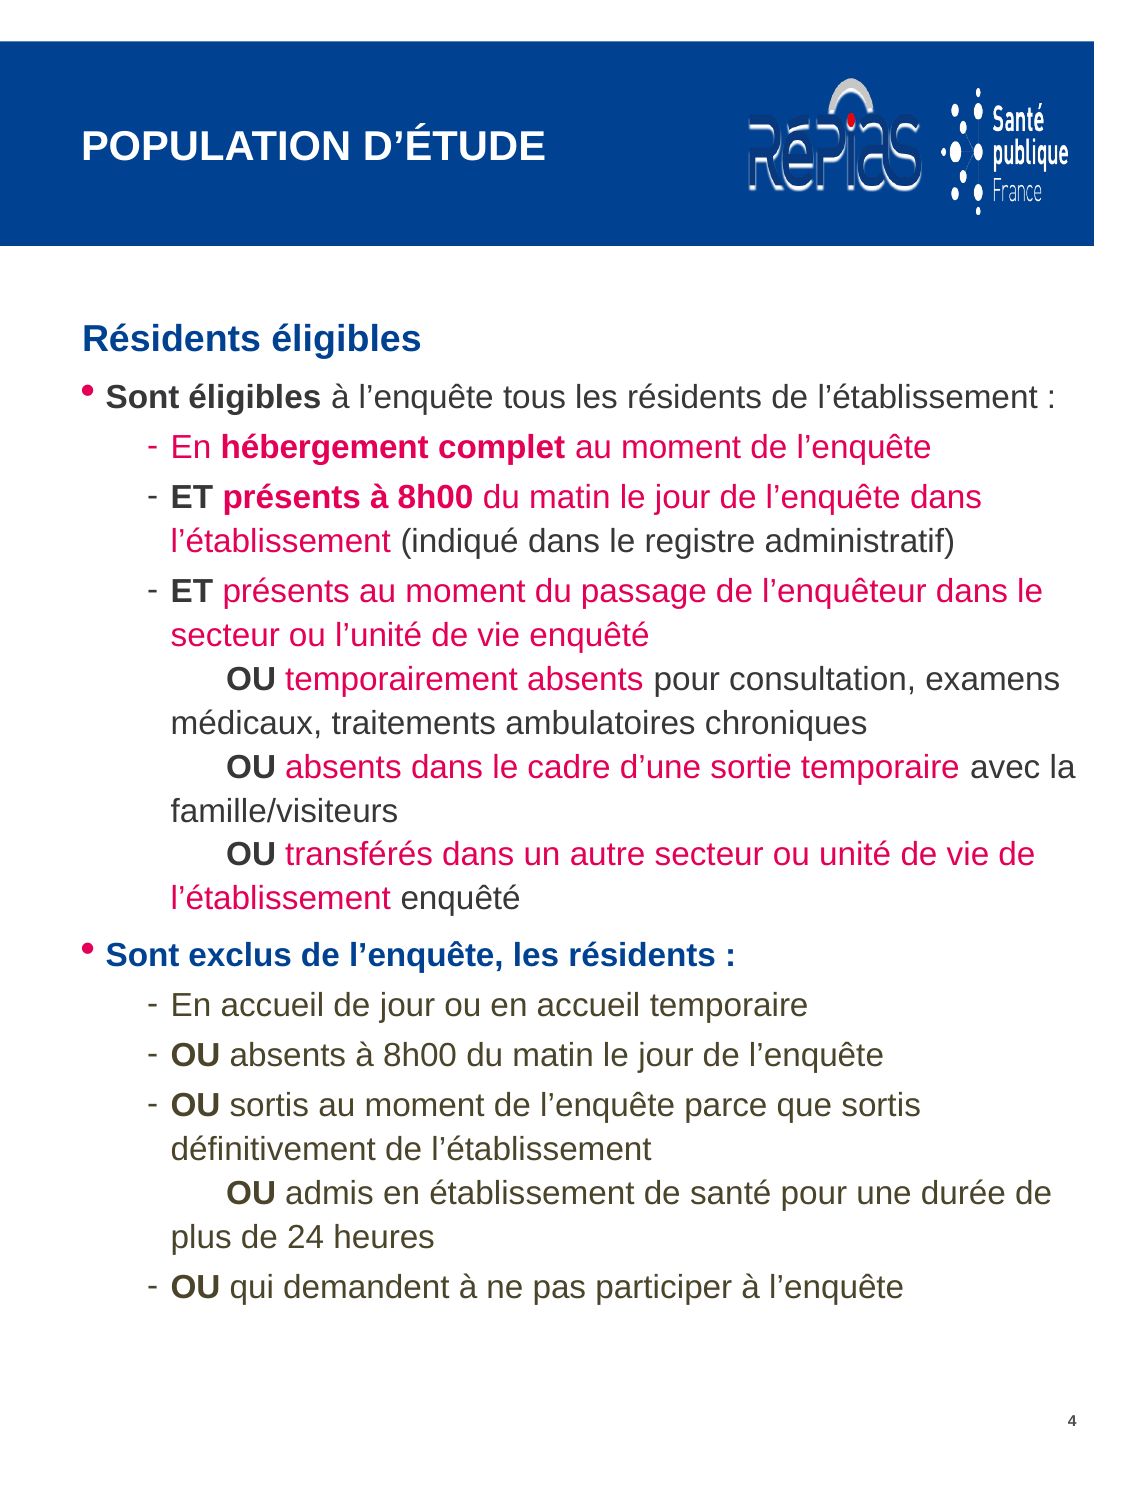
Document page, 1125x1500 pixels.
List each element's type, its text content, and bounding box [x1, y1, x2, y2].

picture [941, 88, 1068, 215]
picture [748, 77, 921, 187]
title Population d’étude [75, 41, 908, 246]
list Résidents éligibles Sont éligibles à l’enquête tous les résidents de l’établissement : En hébergement complet au moment de l’enquête ET présents à 8h00 du matin le jour de l’enquête dans l’établissement (indiqué dans le registre administratif) ET présents au moment du passage de l’enquêteur dans le secteur ou l’unité de vie enquêté OU temporairement absents pour consultation, examens médicaux, traitements ambulatoires chroniques OU absents dans le cadre d’une sortie temporaire avec la famille/visiteurs OU transférés dans un autre secteur ou unité de vie de l’établissement enquêté Sont exclus de l’enquête, les résidents : En accueil de jour ou en accueil temporaire OU absents à 8h00 du matin le jour de l’enquête OU sortis au moment de l’enquête parce que sortis définitivement de l’établissement OU admis en établissement de santé pour une durée de plus de 24 heures OU qui demandent à ne pas participer à l’enquête [76, 309, 1095, 1443]
